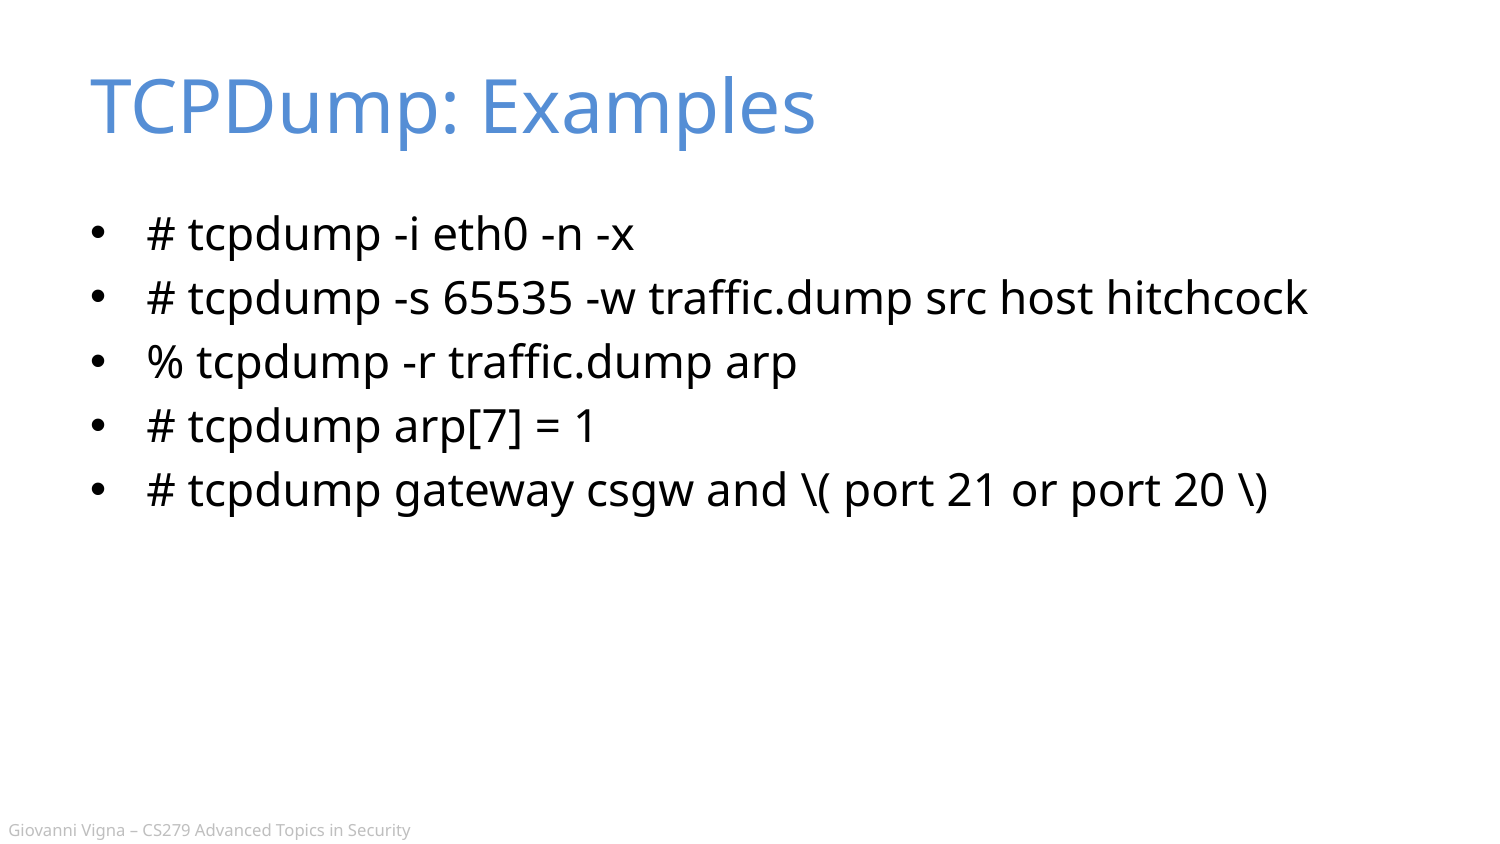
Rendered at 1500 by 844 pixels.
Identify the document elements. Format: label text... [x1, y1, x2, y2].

title TCPDump: Examples [75, 33, 1425, 175]
list # tcpdump -i eth0 -n -x # tcpdump -s 65535 -w traffic.dump src host hitchcock % tcpdump -r traffic.dump arp # tcpdump arp[7] = 1 # tcpdump gateway csgw and \( port 21 or port 20 \) [75, 196, 1425, 813]
